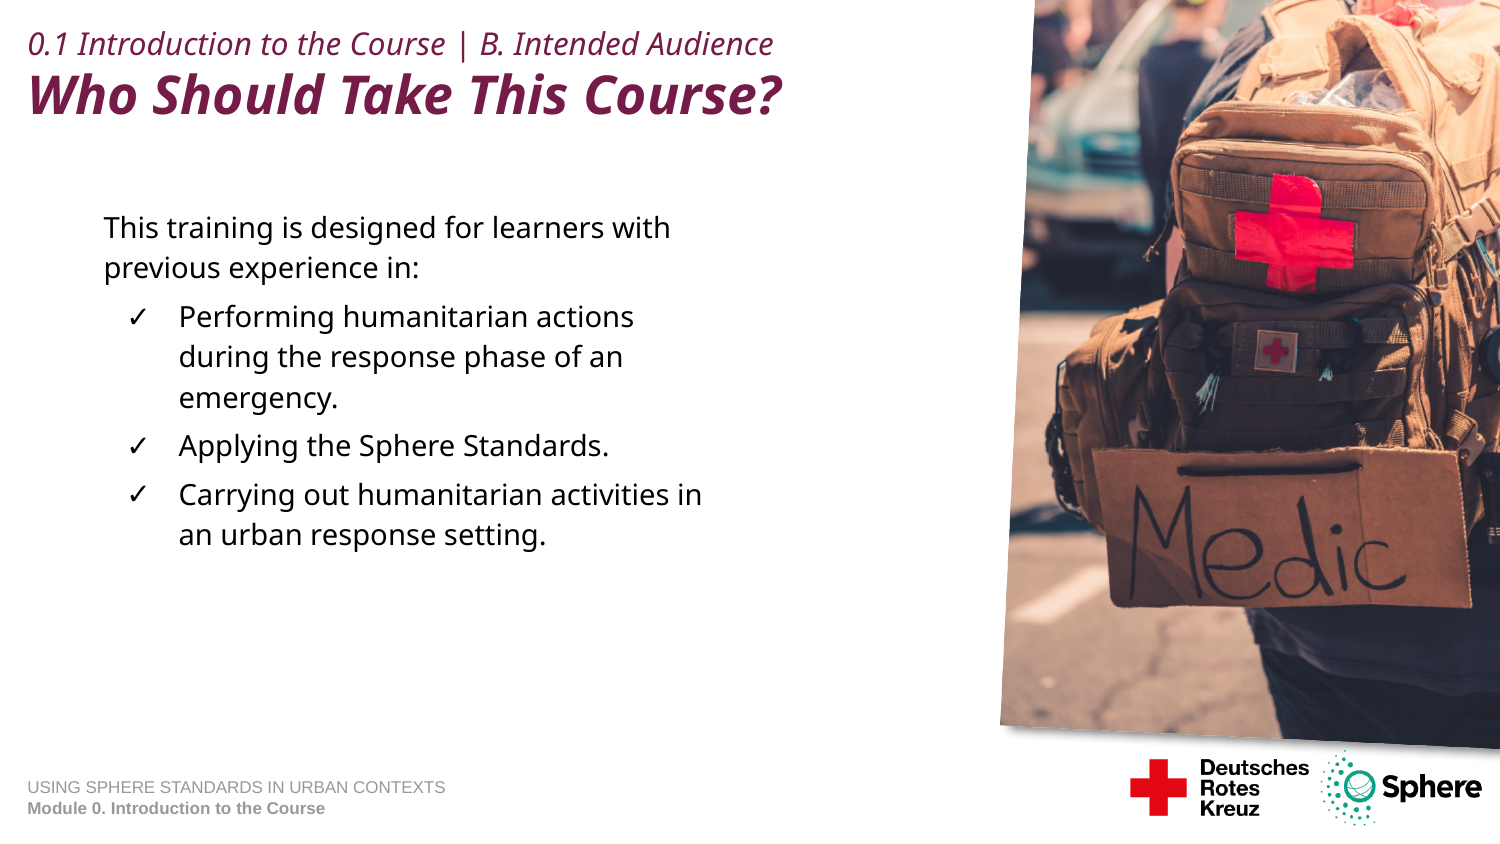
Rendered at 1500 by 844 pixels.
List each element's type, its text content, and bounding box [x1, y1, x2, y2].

picture [1000, 0, 1500, 749]
picture [1319, 749, 1483, 826]
text_box USING SPHERE STANDARDS IN URBAN CONTEXTS Module 0. Introduction to the Course [12, 761, 1020, 833]
list This training is designed for learners with previous experience in: Performing humanitarian actions during the response phase of an emergency. Applying the Sphere Standards. Carrying out humanitarian activities in an urban response setting. [88, 189, 745, 750]
picture [1130, 759, 1309, 816]
title 0.1 Introduction to the Course | B. Intended Audience Who Should Take This Course? [12, 8, 1013, 142]
